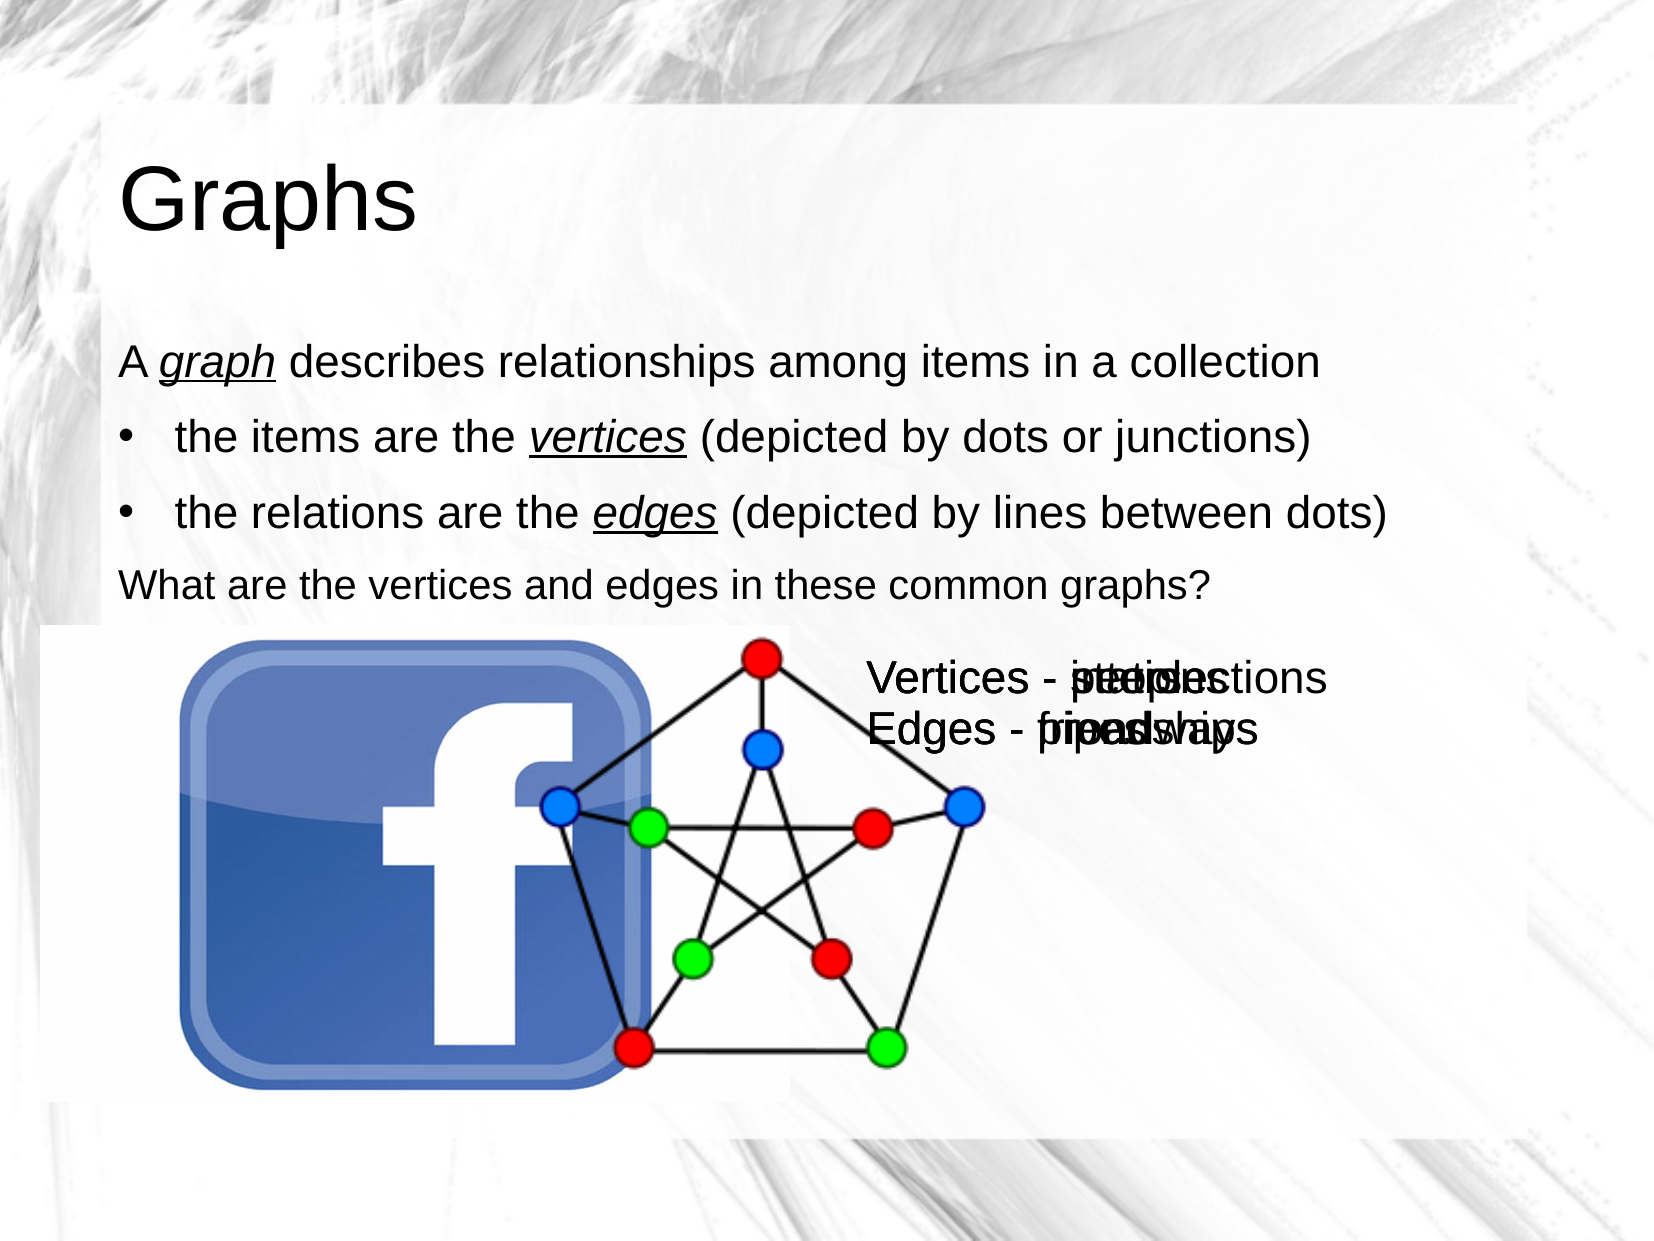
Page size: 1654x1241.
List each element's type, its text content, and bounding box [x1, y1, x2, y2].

picture [0, 0, 1654, 1241]
title Graphs [118, 93, 1506, 299]
text_box Vertices - people Edges - friendships [999, 644, 1365, 762]
list A graph describes relationships among items in a collection the items are the vertices (depicted by dots or junctions) the relations are the edges (depicted by lines between dots) What are the vertices and edges in these common graphs? [118, 319, 1571, 1109]
